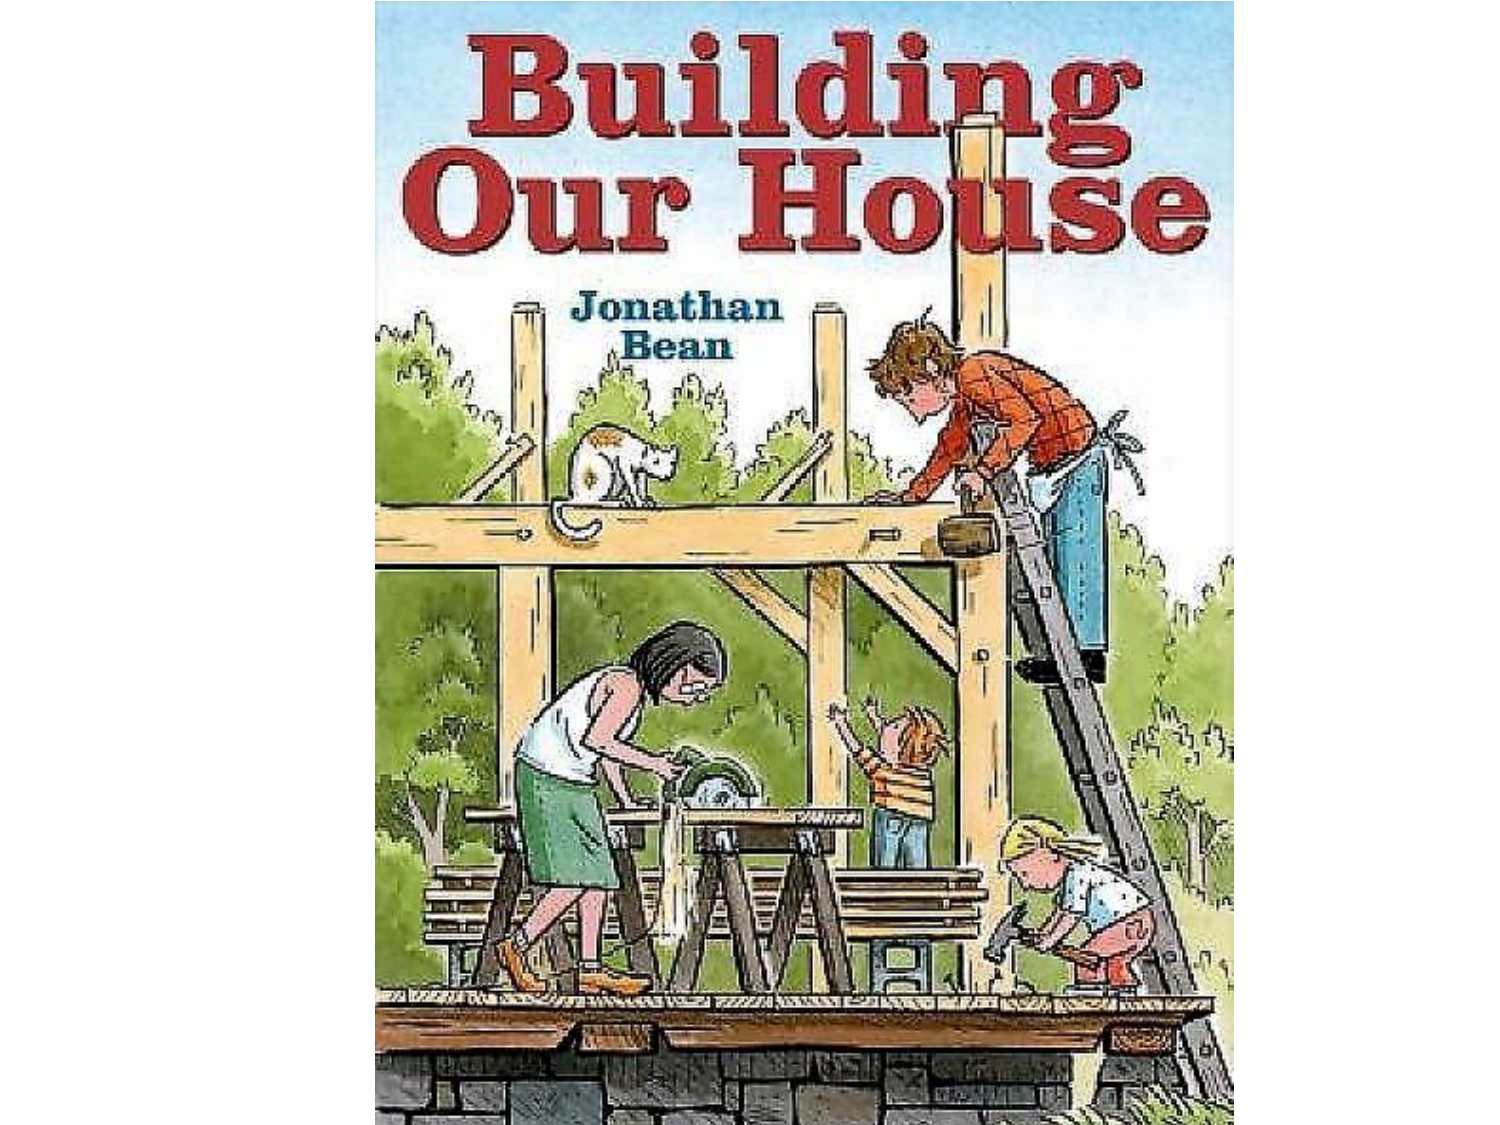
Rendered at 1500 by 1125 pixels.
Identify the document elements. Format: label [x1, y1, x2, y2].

list [374, 1, 1234, 1125]
